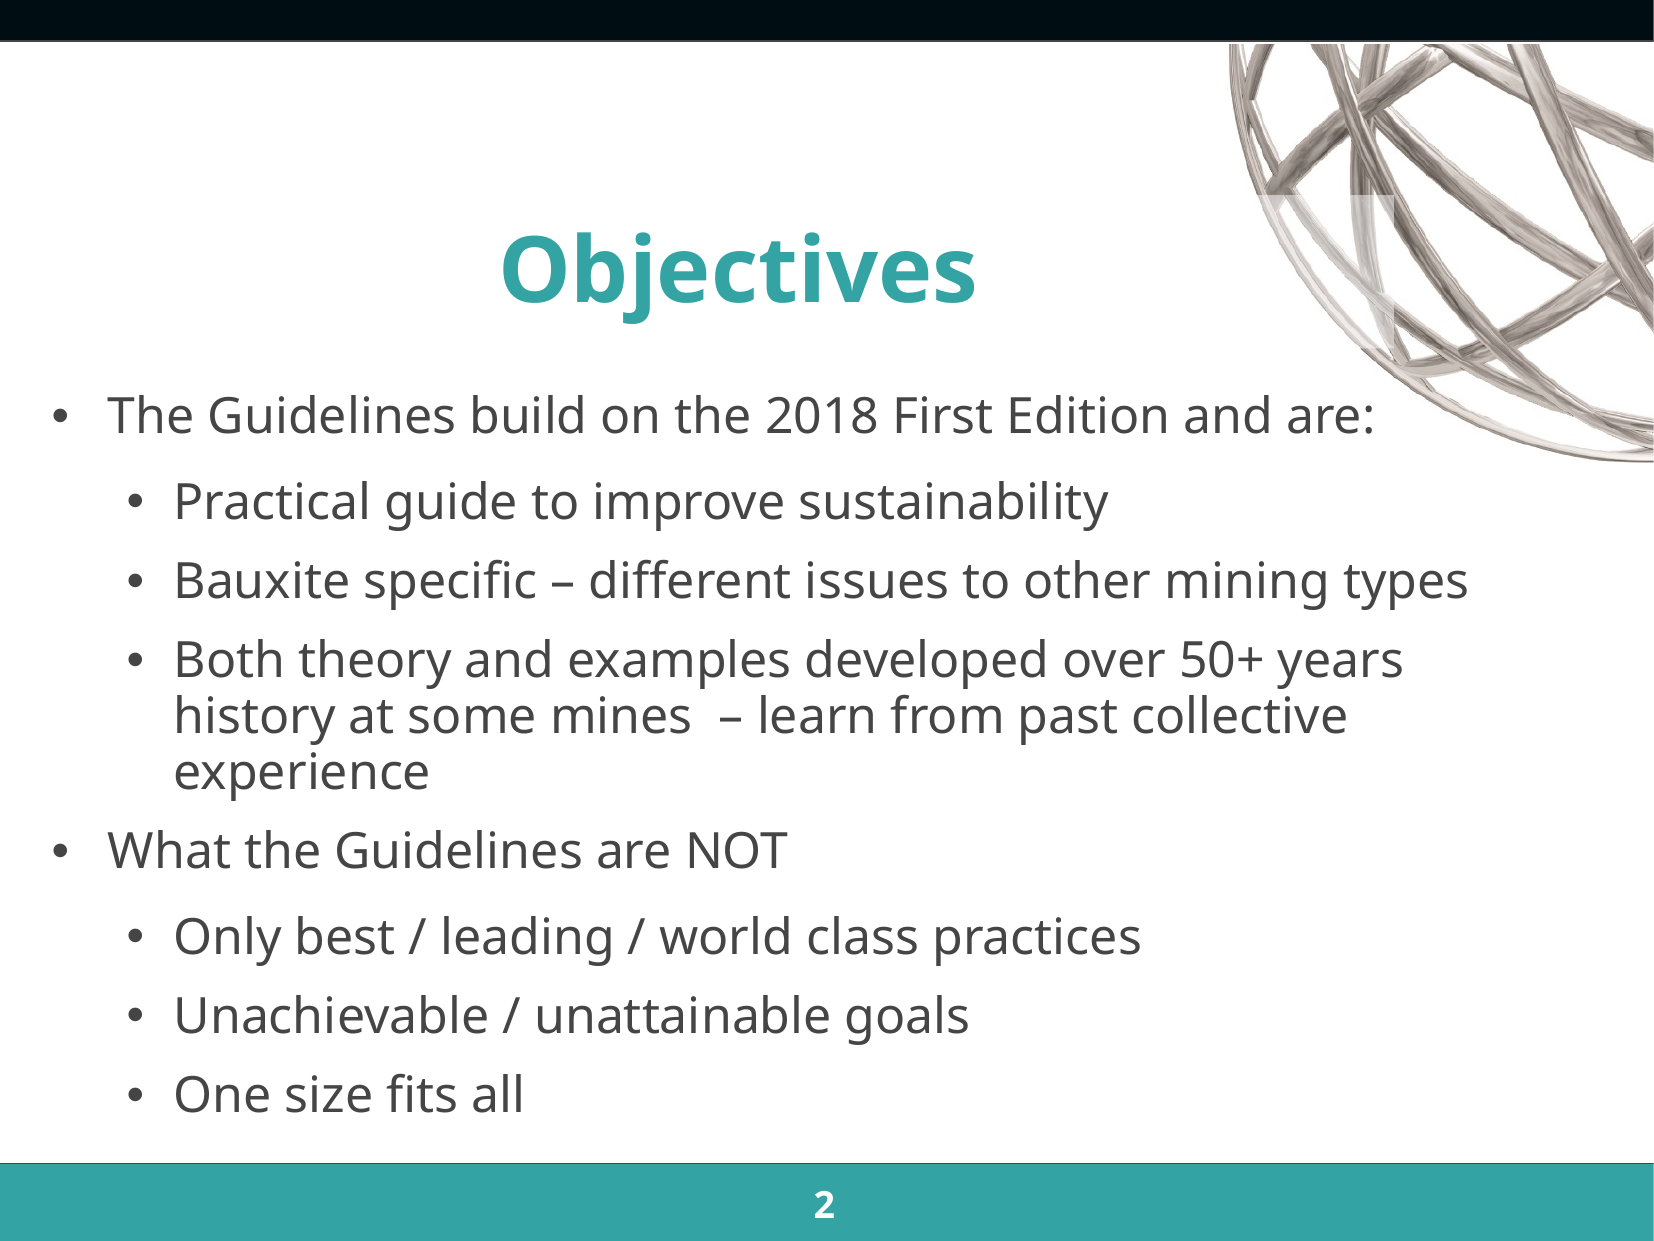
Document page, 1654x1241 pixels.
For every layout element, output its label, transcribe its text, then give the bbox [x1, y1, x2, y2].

title Objectives [82, 194, 1395, 349]
list The Guidelines build on the 2018 First Edition and are: Practical guide to improve sustainability Bauxite specific – different issues to other mining types Both theory and examples developed over 50+ years history at some mines – learn from past collective experience What the Guidelines are NOT Only best / leading / world class practices Unachievable / unattainable goals One size fits all [51, 384, 1494, 1023]
picture [1181, 44, 1654, 495]
